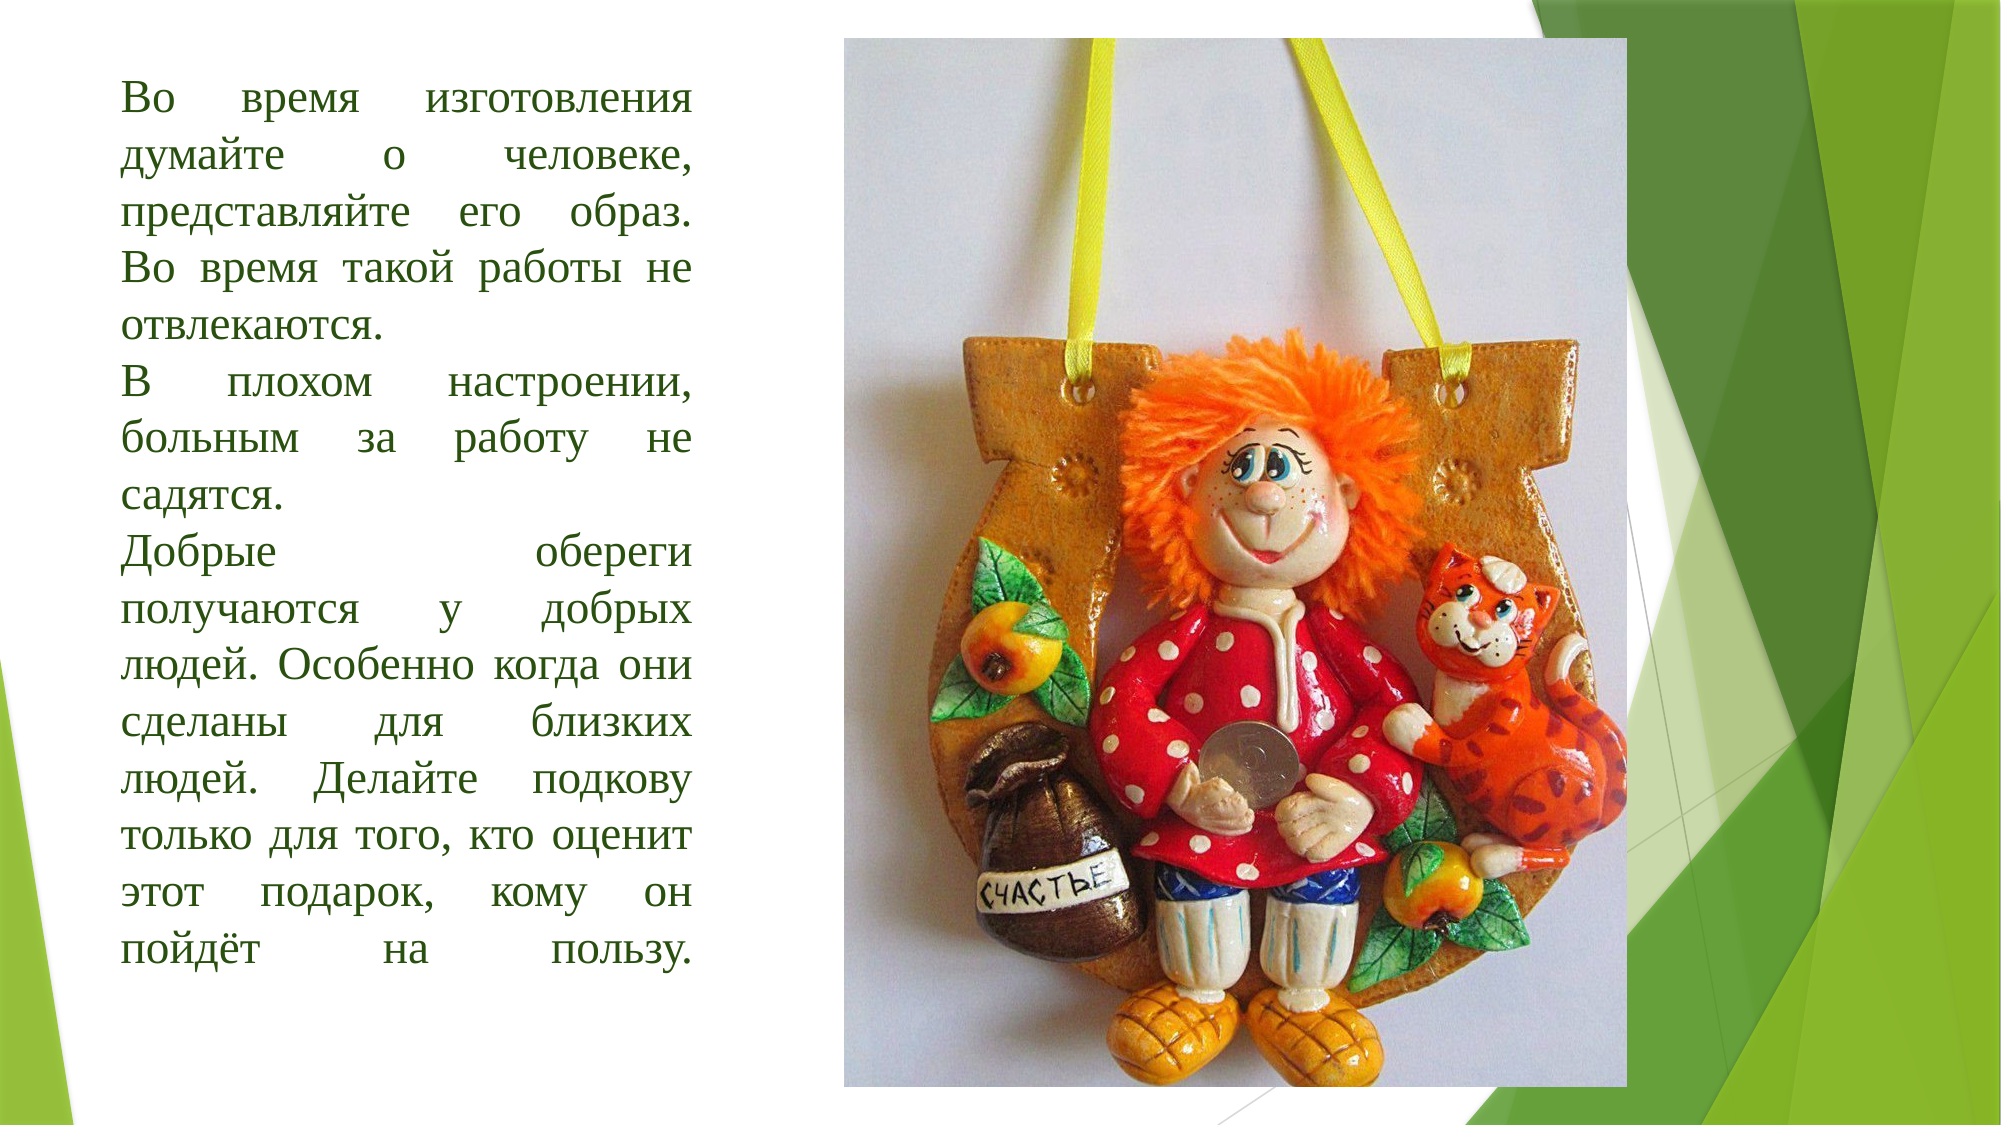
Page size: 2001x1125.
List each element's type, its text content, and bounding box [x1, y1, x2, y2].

picture [844, 37, 1627, 1087]
title Во время изготовления думайте о человеке, представляйте его образ. Во время такой работы не отвлекаются. В плохом настроении, больным за работу не садятся. Добрые обереги получаются у добрых людей. Особенно когда они сделаны для близких людей. Делайте подкову только для того, кто оценит этот подарок, кому он пойдёт на пользу. [105, 58, 709, 1067]
